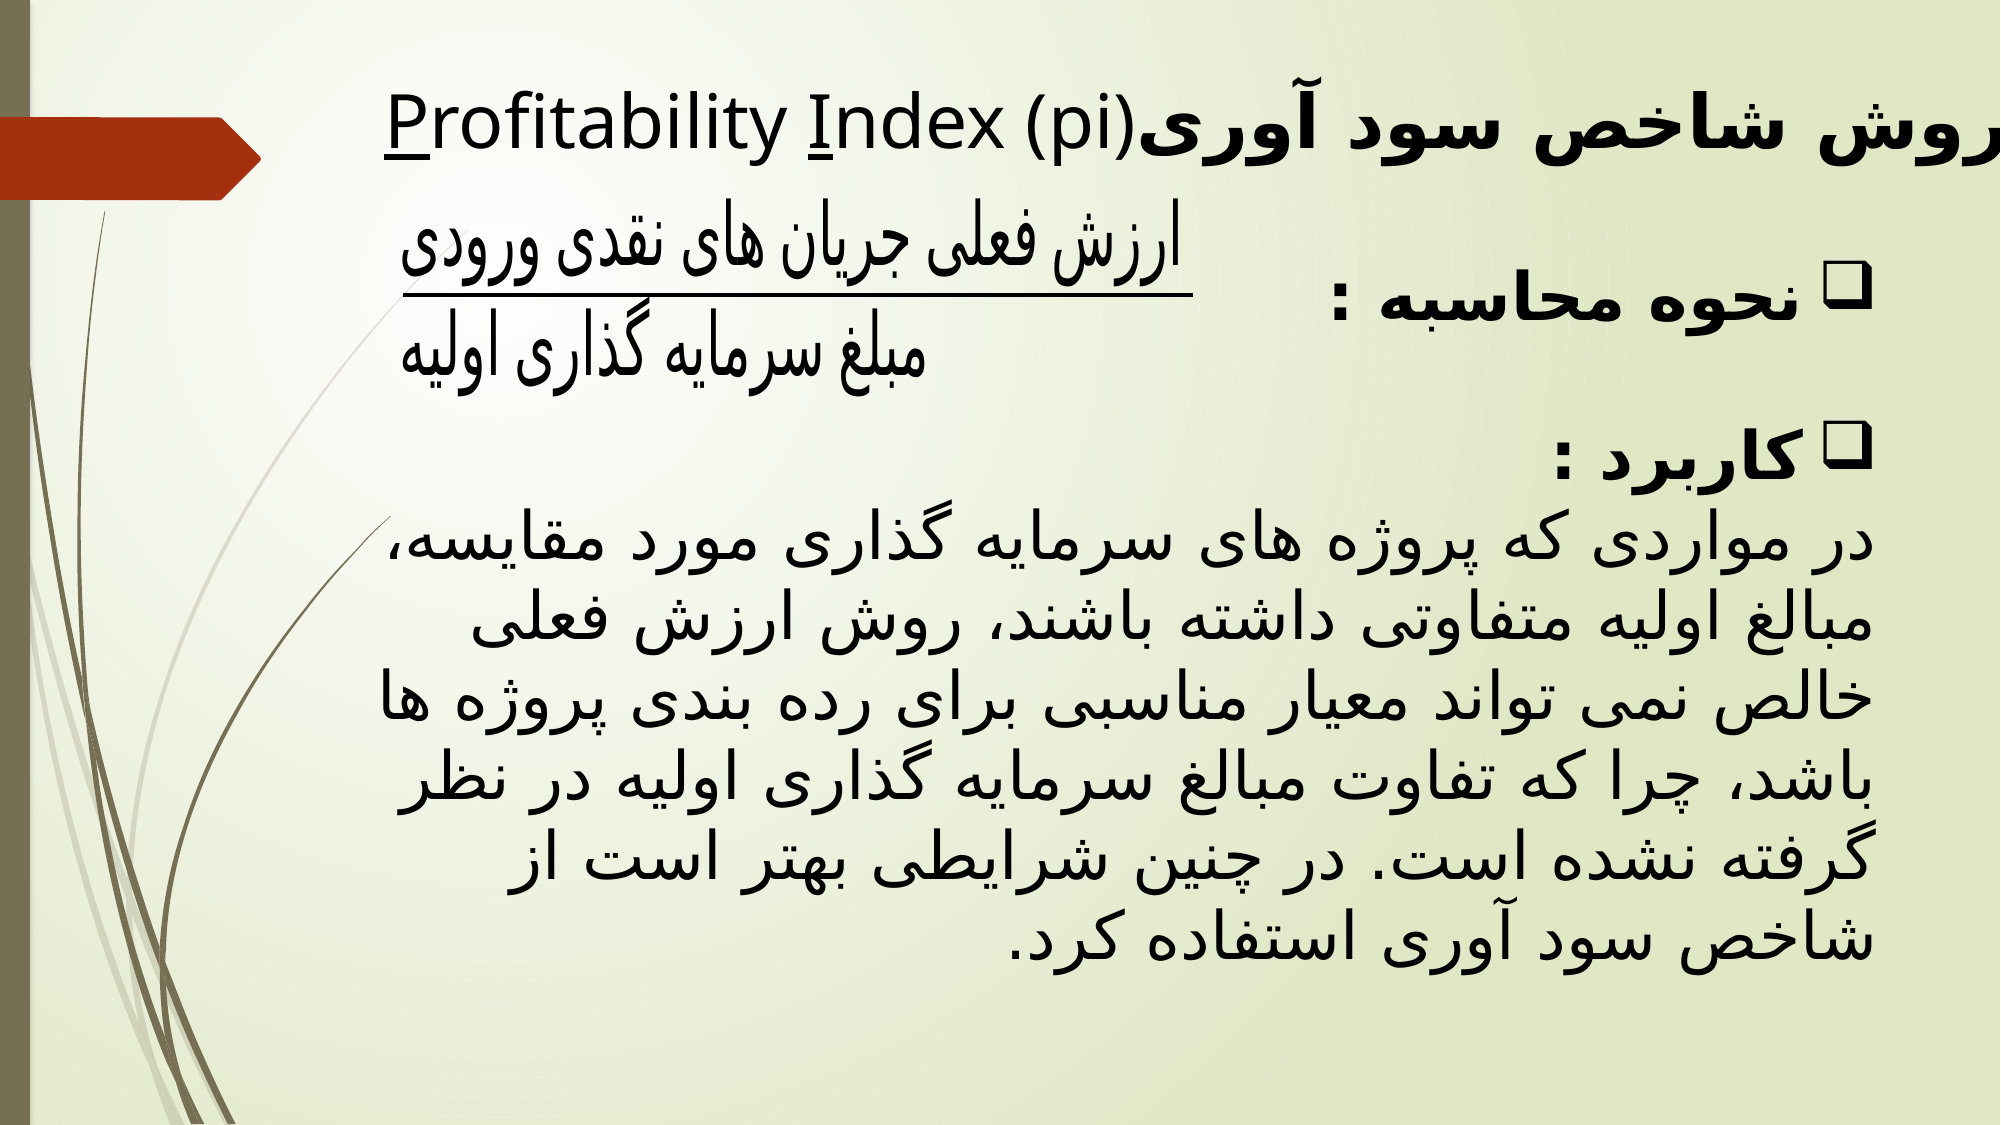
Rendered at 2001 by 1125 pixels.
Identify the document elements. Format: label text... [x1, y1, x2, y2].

text_box نحوه محاسبه : کاربرد : در مواردی که پروژه های سرمایه گذاری مورد مقایسه، مبالغ اولیه متفاوتی داشته باشند، روش ارزش فعلی خالص نمی تواند معیار مناسبی برای رده بندی پروژه ها باشد، چرا که تفاوت مبالغ سرمایه گذاری اولیه در نظر گرفته نشده است. در چنین شرایطی بهتر است از شاخص سود آوری استفاده کرد. [352, 245, 1893, 981]
text_box Profitability Index (pi)روش شاخص سود آوری [369, 66, 2000, 172]
